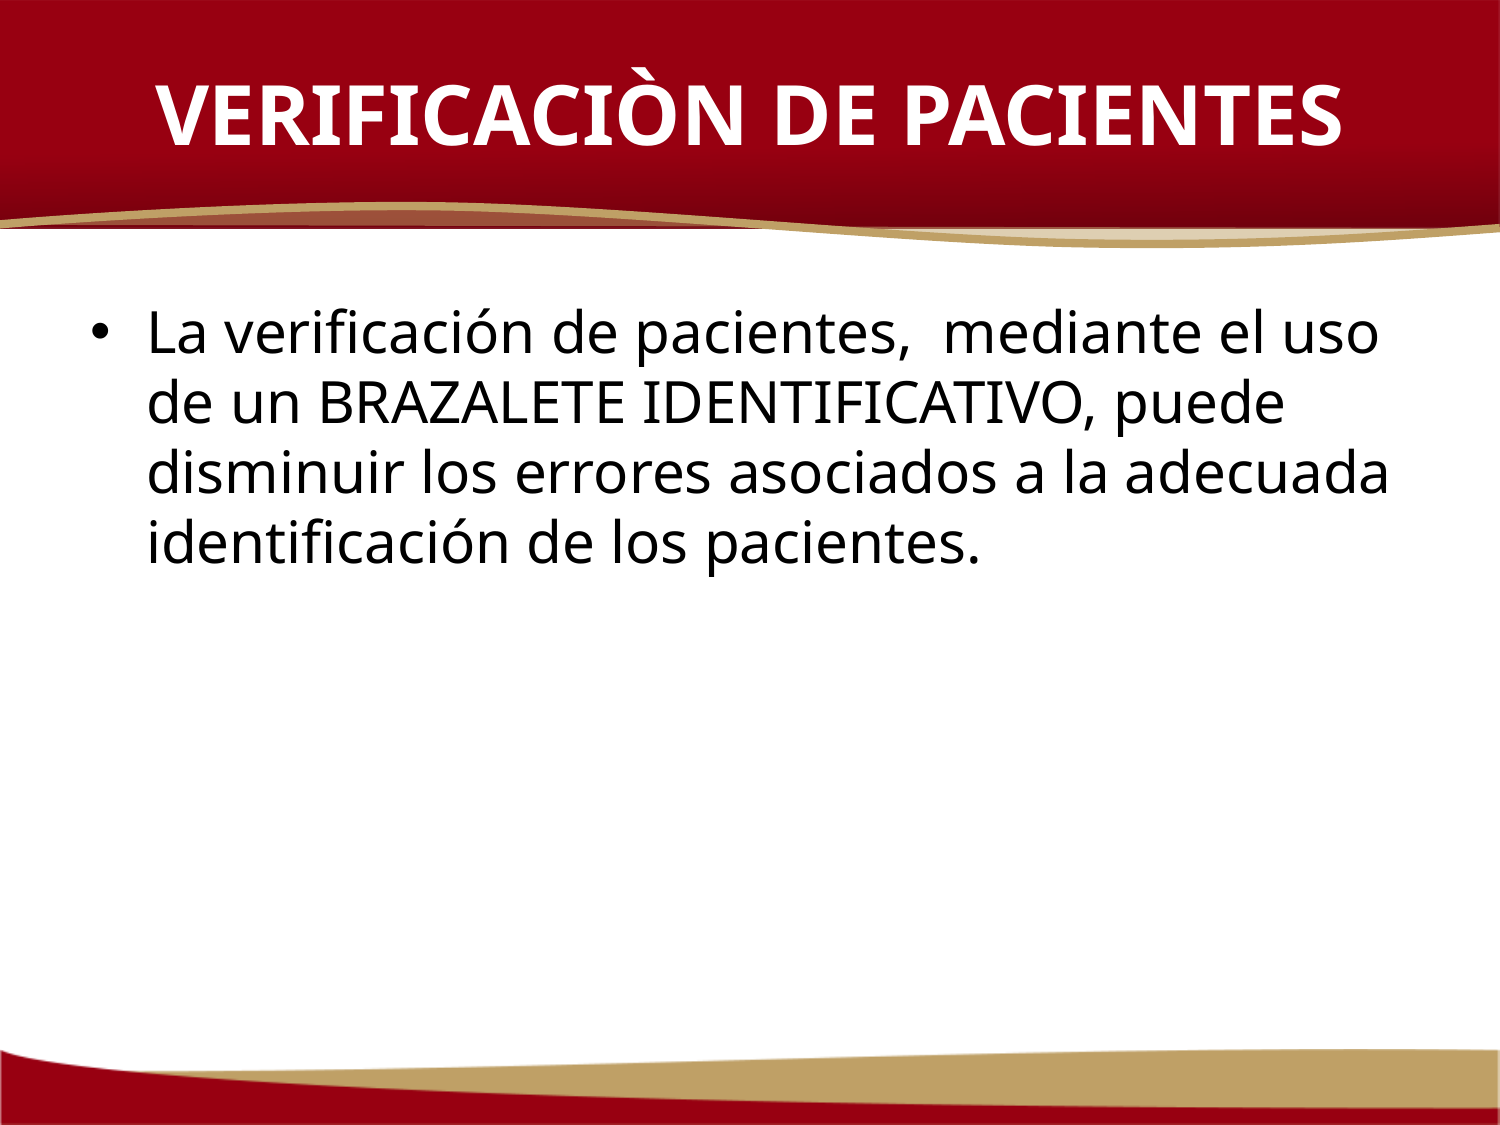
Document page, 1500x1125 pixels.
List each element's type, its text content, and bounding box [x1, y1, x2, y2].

title VERIFICACIÒN DE PACIENTES [75, 37, 1425, 188]
picture [0, 0, 1500, 227]
picture [7, 225, 751, 229]
picture [0, 1049, 1500, 1125]
list La verificación de pacientes, mediante el uso de un BRAZALETE IDENTIFICATIVO, puede disminuir los errores asociados a la adecuada identificación de los pacientes. [75, 287, 1425, 913]
